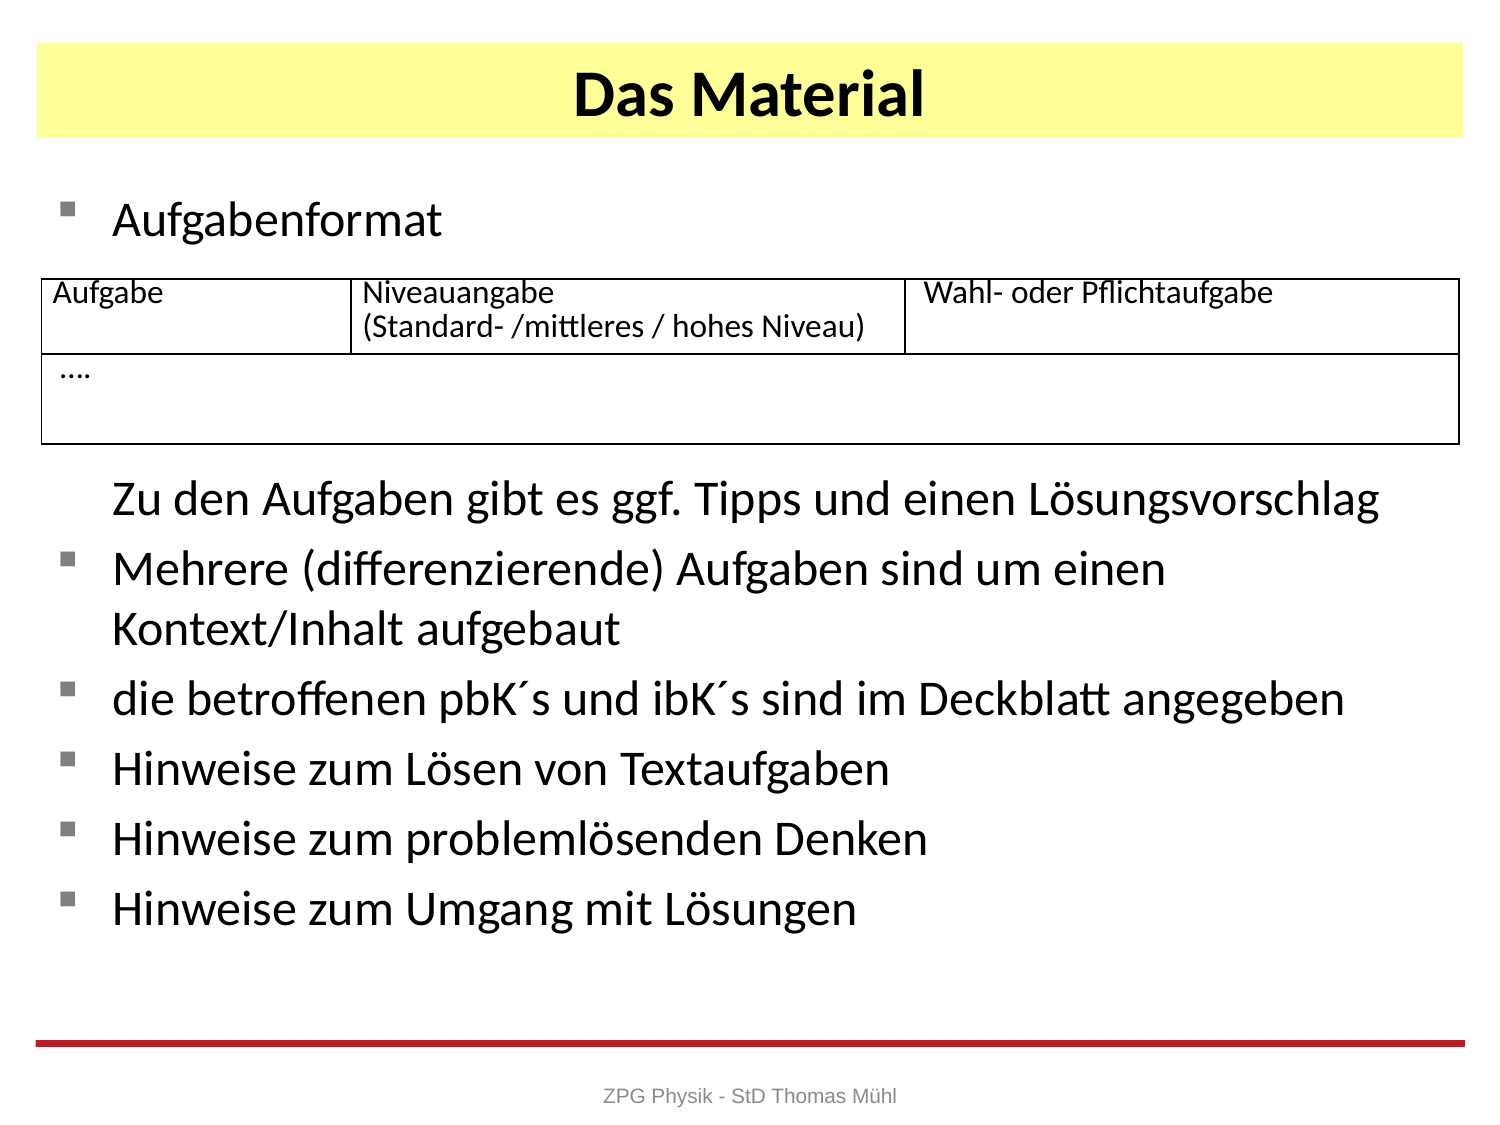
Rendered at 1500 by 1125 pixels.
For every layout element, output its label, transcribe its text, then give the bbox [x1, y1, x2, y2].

text_box ZPG Physik - StD Thomas Mühl [383, 1065, 1117, 1125]
table_header Wahl- oder Pflichtaufgabe [906, 280, 1458, 353]
table_header Aufgabe [42, 280, 350, 353]
list Aufgabenformat Zu den Aufgaben gibt es ggf. Tipps und einen Lösungsvorschlag Mehrere (differenzierende) Aufgaben sind um einen Kontext/Inhalt aufgebaut die betroffenen pbK´s und ibK´s sind im Deckblatt angegeben Hinweise zum Lösen von Textaufgaben Hinweise zum problemlösenden Denken Hinweise zum Umgang mit Lösungen [41, 445, 1459, 1028]
list Aufgabenformat Zu den Aufgaben gibt es ggf. Tipps und einen Lösungsvorschlag Mehrere (differenzierende) Aufgaben sind um einen Kontext/Inhalt aufgebaut die betroffenen pbK´s und ibK´s sind im Deckblatt angegeben Hinweise zum Lösen von Textaufgaben Hinweise zum problemlösenden Denken Hinweise zum Umgang mit Lösungen [41, 178, 1459, 278]
table_header Niveauangabe (Standard- /mittleres / hohes Niveau) [352, 280, 904, 353]
table_cell …. [42, 355, 1458, 443]
title Das Material [41, 42, 1459, 149]
